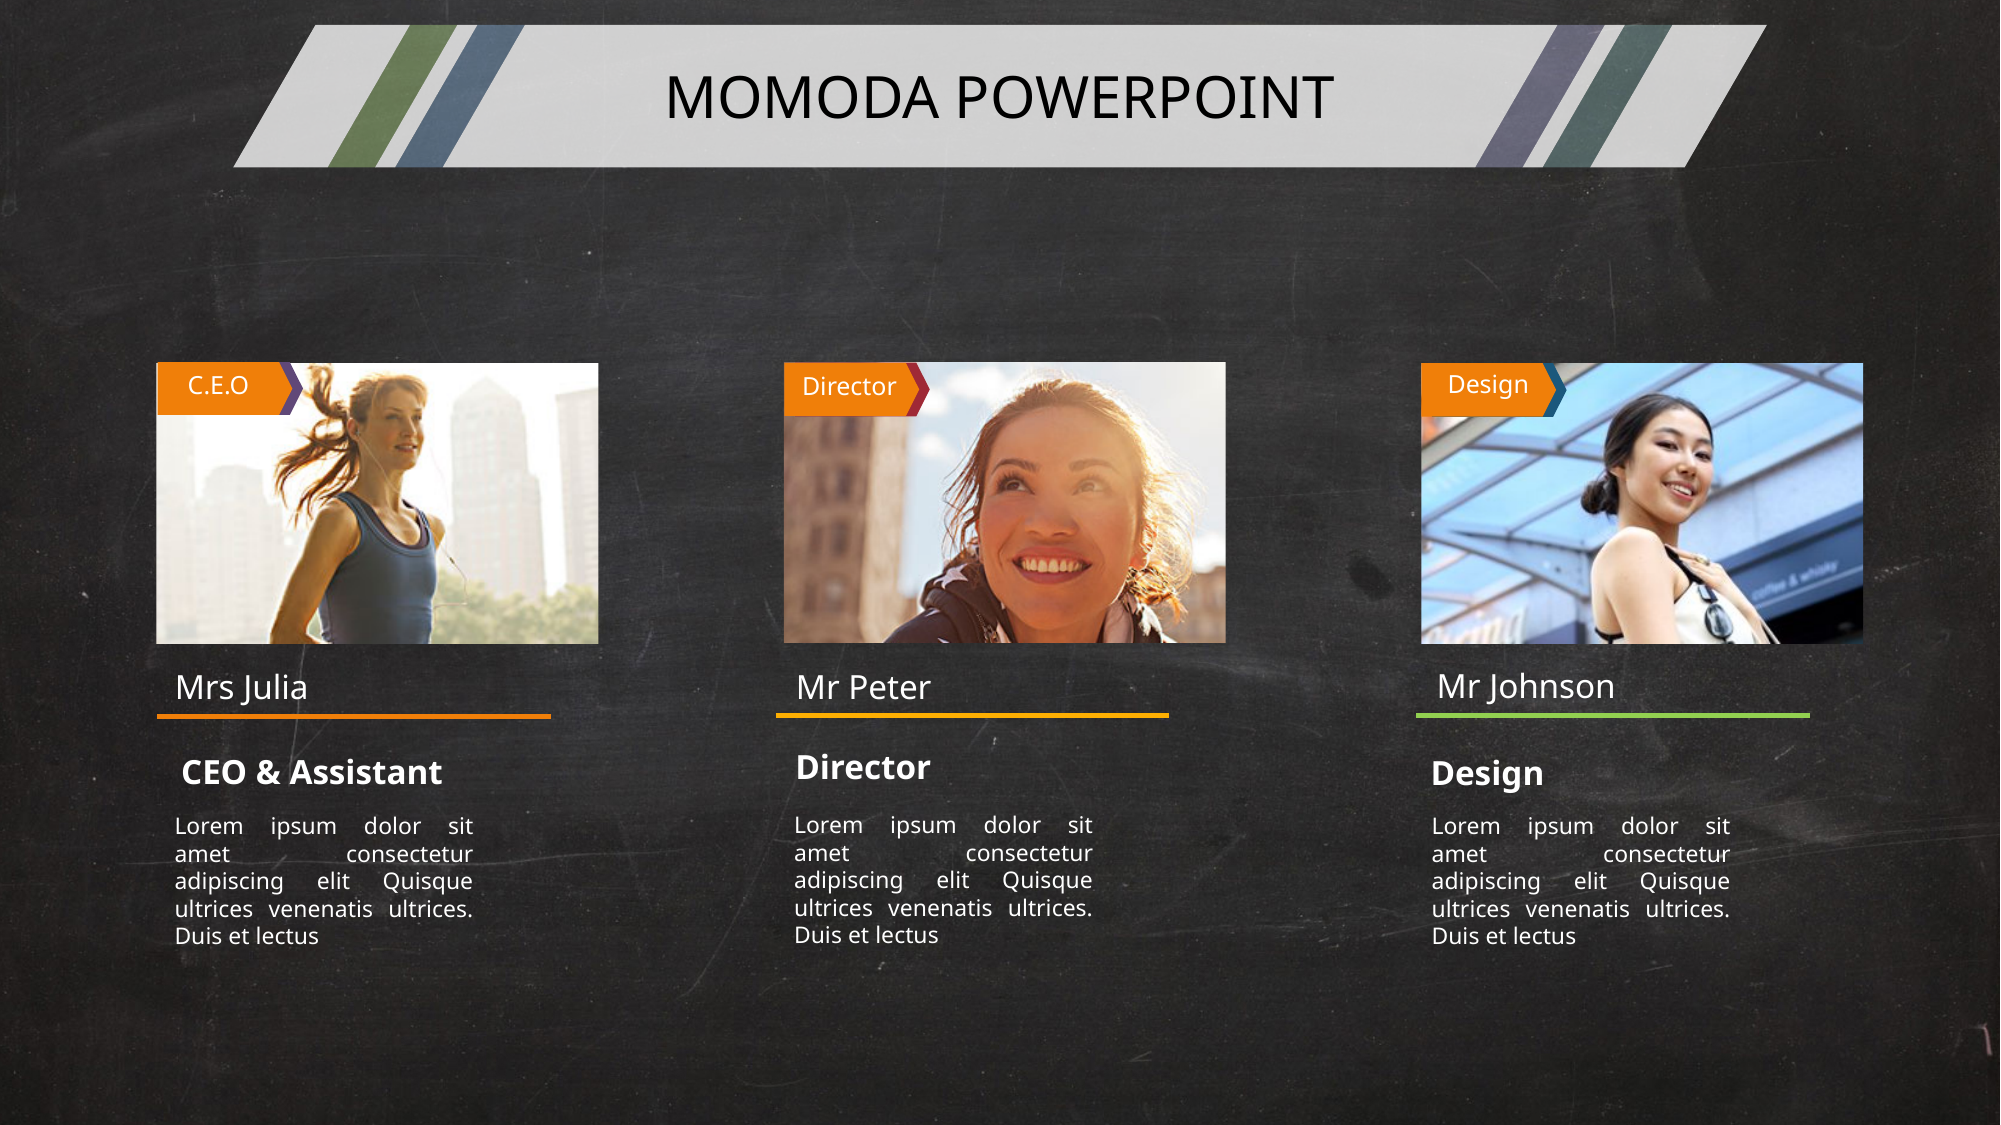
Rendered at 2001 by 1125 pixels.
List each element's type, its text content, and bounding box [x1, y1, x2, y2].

text_box [396, 23, 524, 169]
text_box Lorem ipsum dolor sit amet consectetur adipiscing elit Quisque ultrices venenatis ultrices. Duis et lectus [1416, 804, 1746, 957]
text_box Design [1415, 744, 1569, 799]
text_box Lorem ipsum dolor sit amet consectetur adipiscing elit Quisque ultrices venenatis ultrices. Duis et lectus [159, 804, 489, 957]
text_box Mr Peter [781, 659, 947, 713]
text_box [1520, 23, 1627, 169]
text_box Mr Johnson [1421, 658, 1631, 713]
text_box Lorem ipsum dolor sit amet consectetur adipiscing elit Quisque ultrices venenatis ultrices. Duis et lectus [779, 803, 1109, 956]
text_box [231, 23, 412, 169]
picture [0, 0, 2000, 1125]
text_box MOMODA POWERPOINT [609, 53, 1390, 139]
text_box CEO & Assistant [166, 743, 459, 799]
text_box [1421, 361, 1567, 418]
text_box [784, 362, 930, 417]
text_box [1544, 23, 1671, 169]
text_box [1476, 23, 1604, 169]
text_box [157, 362, 304, 415]
text_box [1588, 23, 1769, 169]
text_box [440, 23, 1560, 169]
text_box [373, 23, 480, 169]
text_box Mrs Julia [160, 659, 324, 714]
text_box [329, 23, 456, 169]
text_box Director [780, 739, 947, 794]
